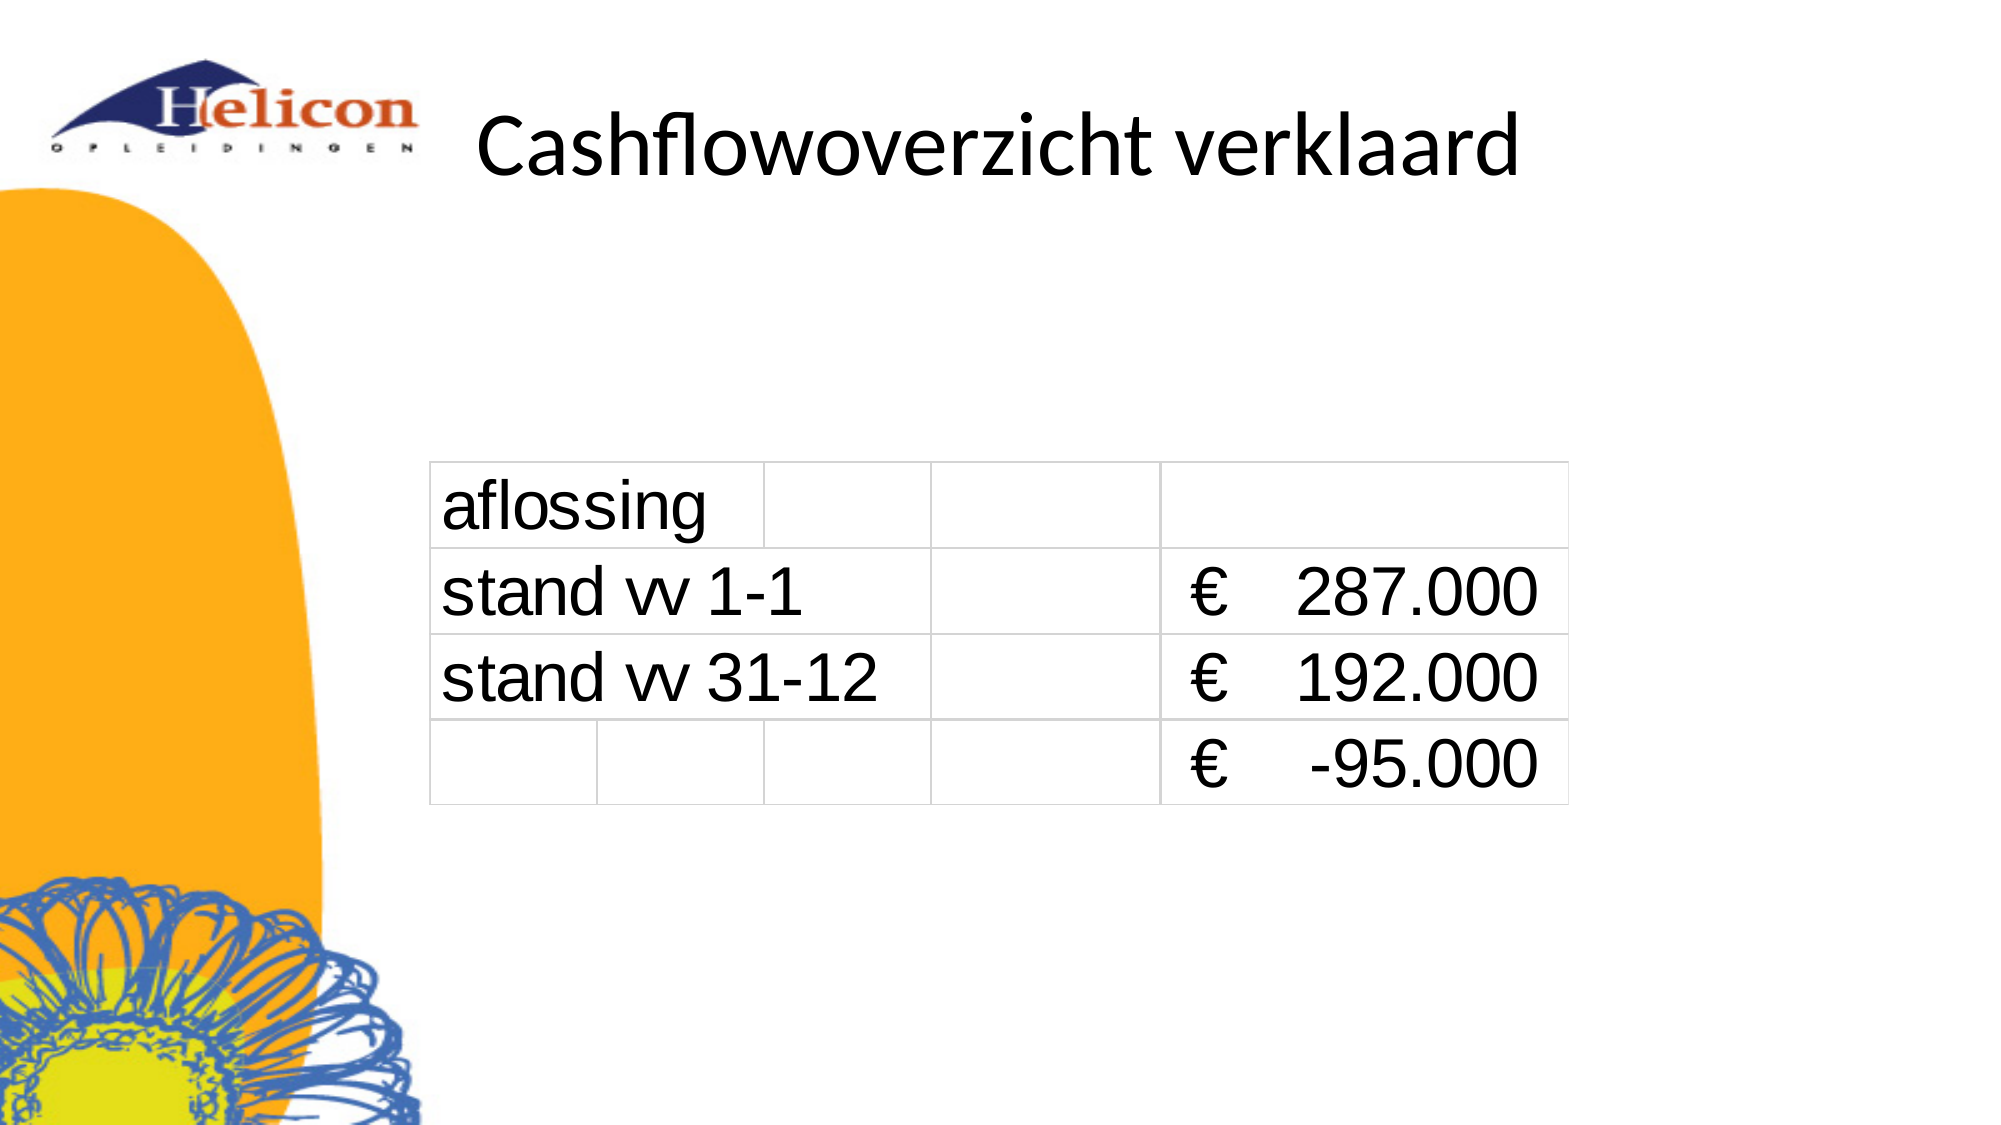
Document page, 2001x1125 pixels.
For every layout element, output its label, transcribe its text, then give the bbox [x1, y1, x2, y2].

picture [0, 0, 2001, 1125]
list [429, 460, 1571, 807]
title Cashflowoverzicht verklaard [99, 45, 1900, 233]
